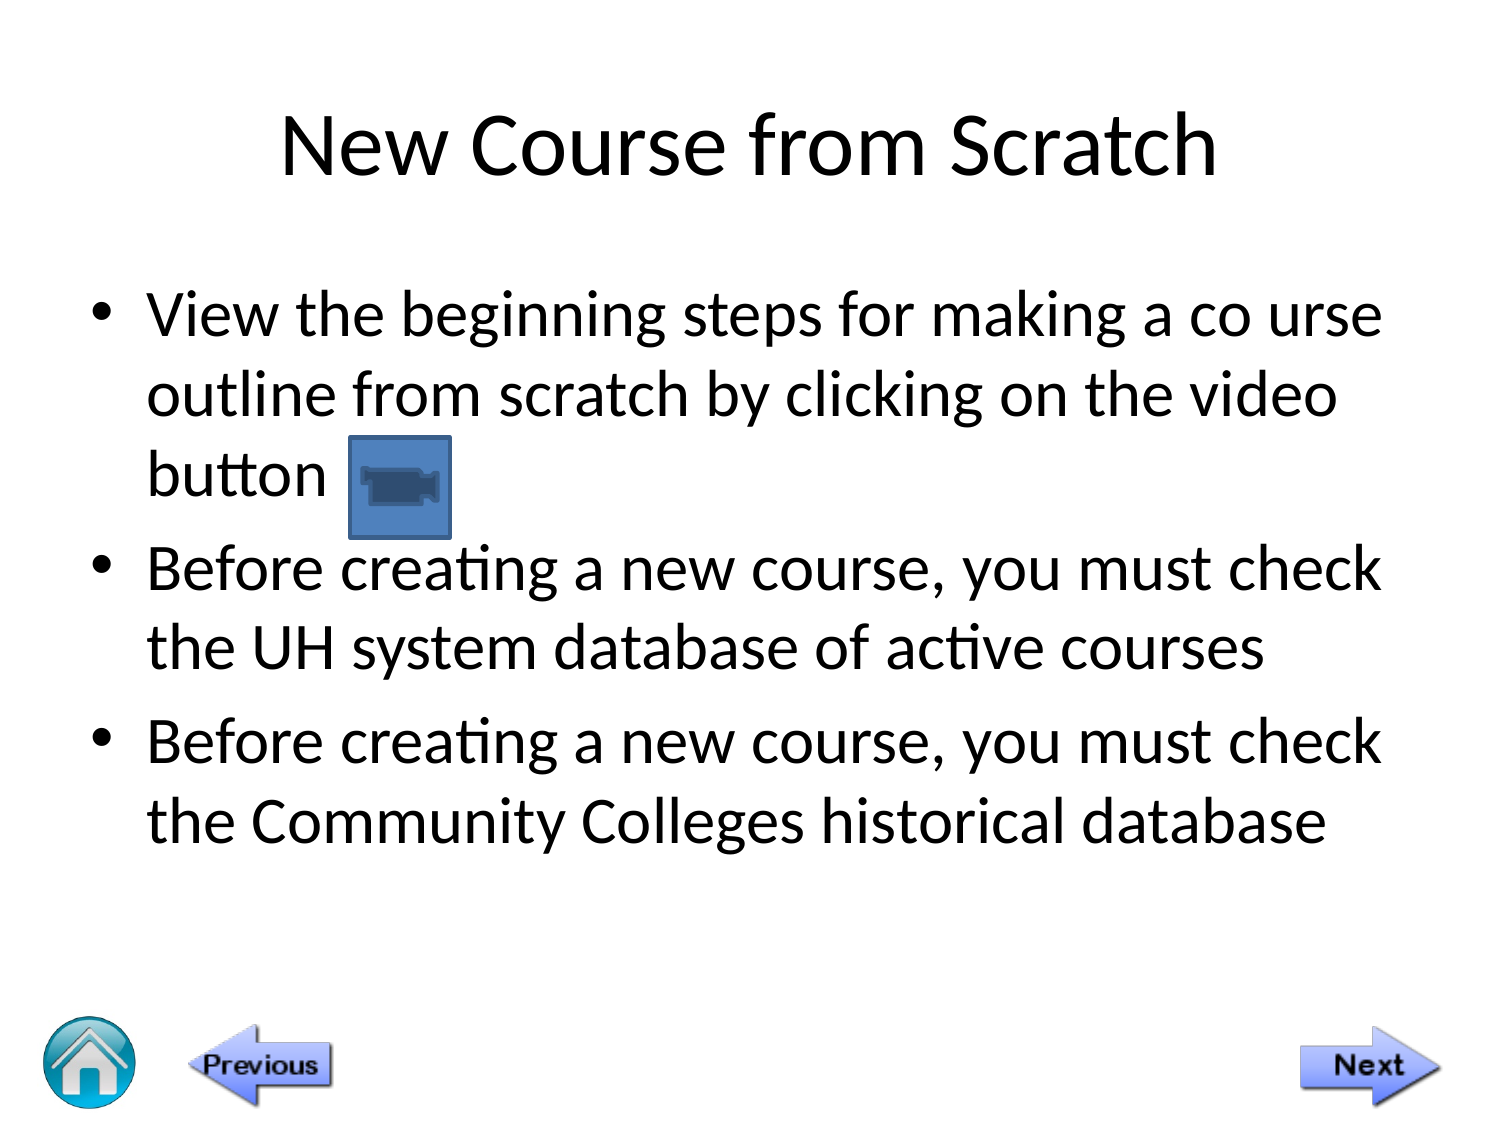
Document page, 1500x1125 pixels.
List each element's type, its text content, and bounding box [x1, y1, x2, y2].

picture [187, 1023, 338, 1113]
text_box [348, 435, 452, 540]
picture [1299, 1025, 1447, 1113]
title New Course from Scratch [75, 45, 1425, 233]
list View the beginning steps for making a co urse outline from scratch by clicking on the video button Before creating a new course, you must check the UH system database of active courses Before creating a new course, you must check the Community Colleges historical database [75, 262, 1425, 1005]
picture [37, 1009, 141, 1113]
